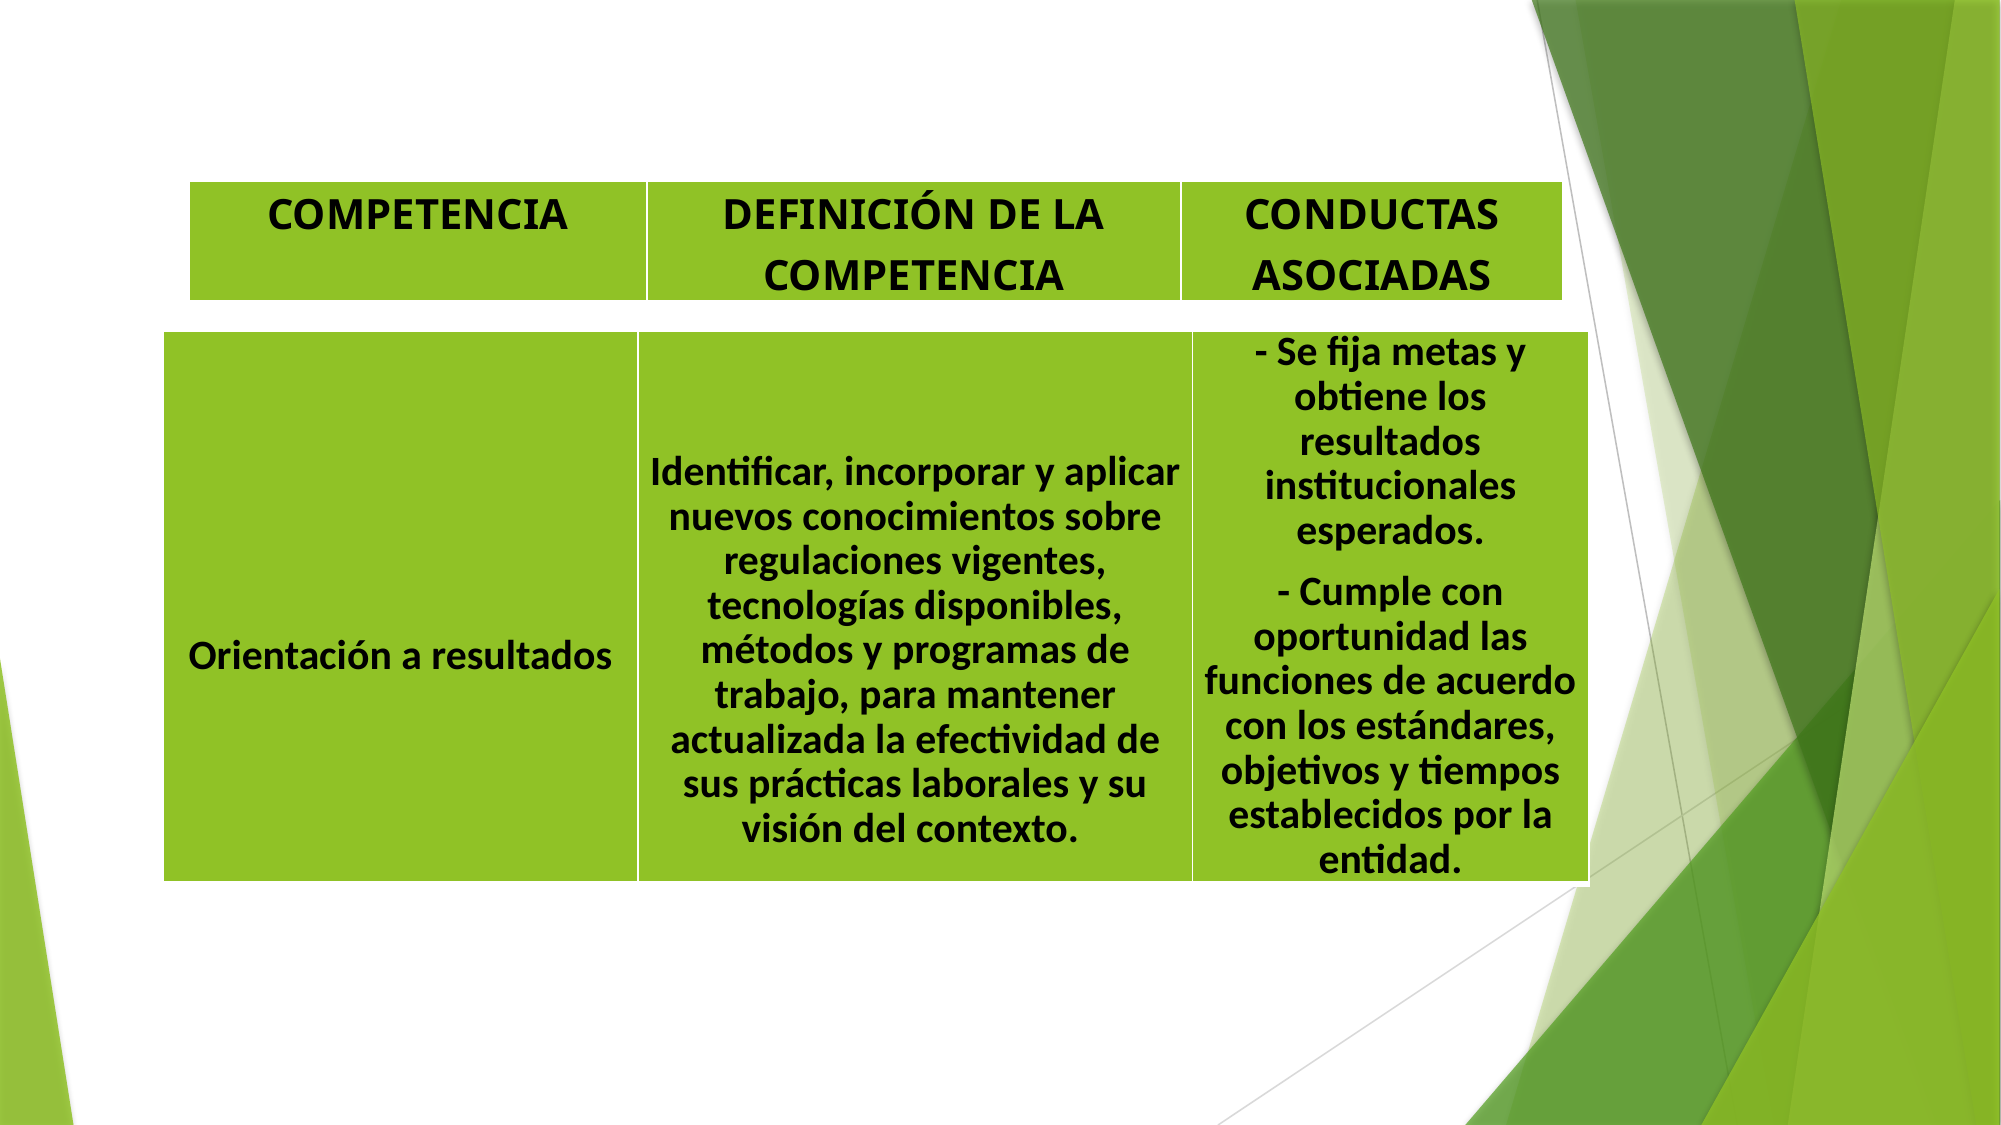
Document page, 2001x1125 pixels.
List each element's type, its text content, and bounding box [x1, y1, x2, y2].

table_header COMPETENCIA [190, 182, 646, 300]
title [111, 99, 1522, 317]
table_header - Se fija metas y obtiene los resultados institucionales esperados. - Cumple con oportunidad las funciones de acuerdo con los estándares, objetivos y tiempos establecidos por la entidad. [1193, 332, 1588, 881]
table_header DEFINICIÓN DE LA COMPETENCIA [648, 182, 1180, 300]
table_header Orientación a resultados [164, 332, 637, 881]
table_header CONDUCTAS ASOCIADAS [1182, 182, 1562, 300]
table_header Identificar, incorporar y aplicar nuevos conocimientos sobre regulaciones vigentes, tecnologías disponibles, métodos y programas de trabajo, para mantener actualizada la efectividad de sus prácticas laborales y su visión del contexto. [639, 332, 1192, 881]
